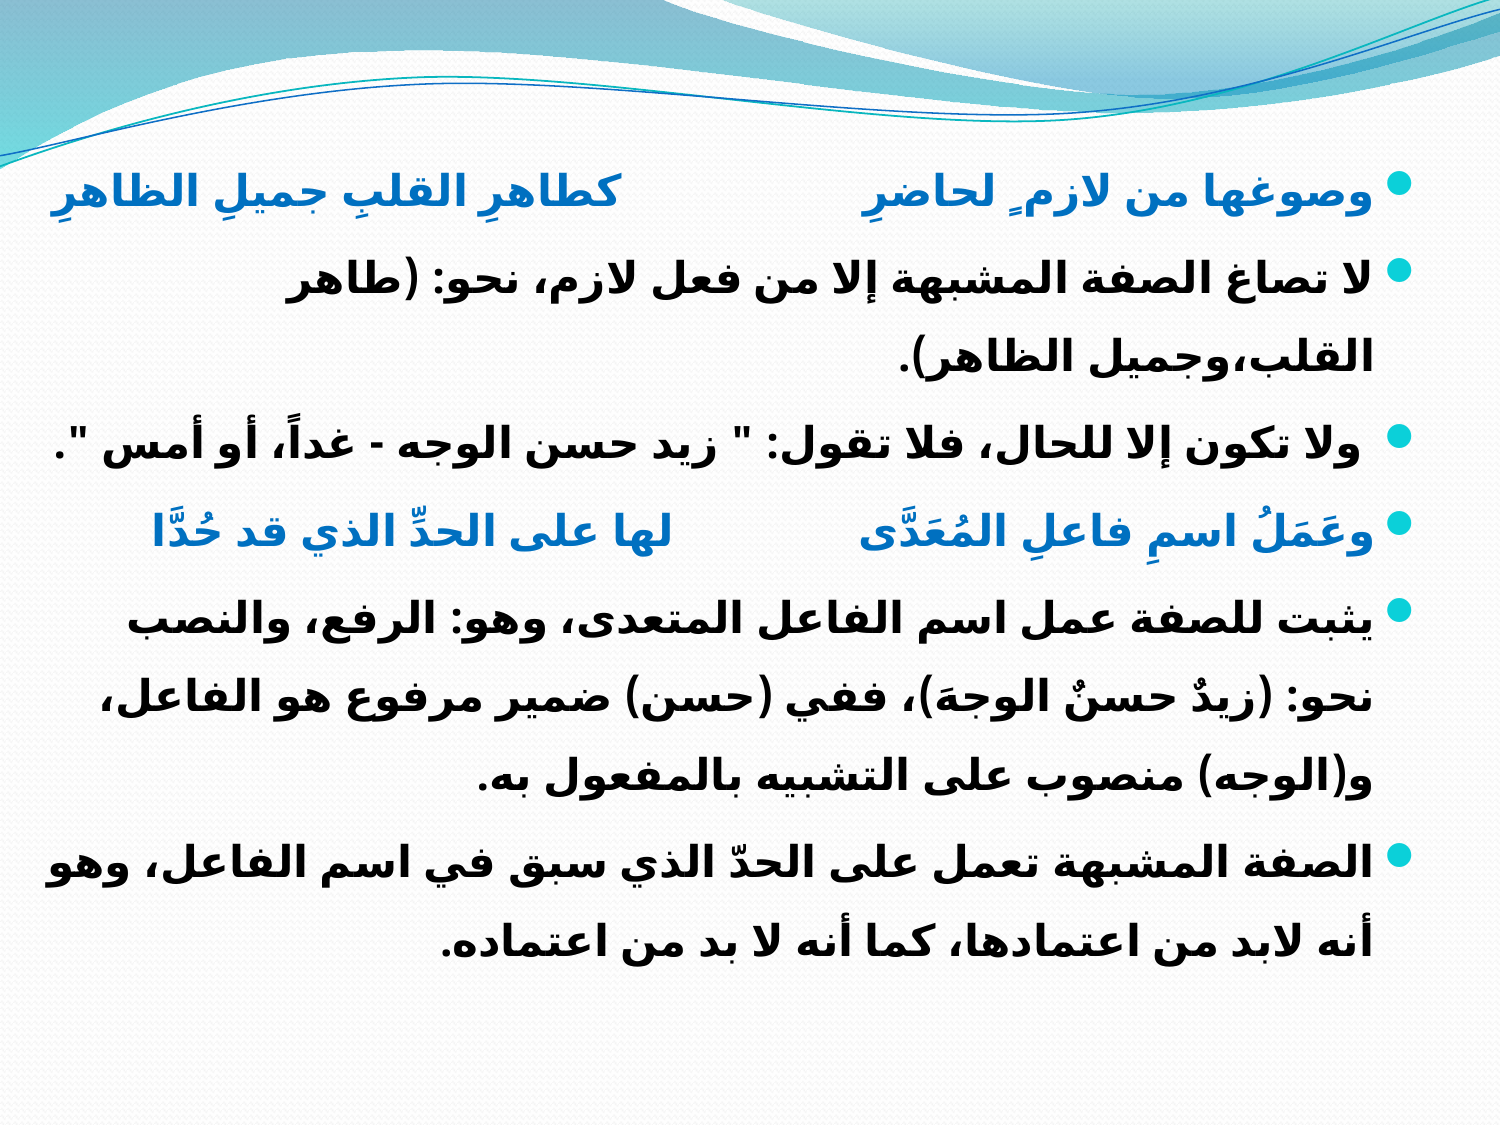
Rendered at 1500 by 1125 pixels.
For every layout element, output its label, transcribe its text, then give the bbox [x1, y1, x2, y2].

list وصوغها من لازم ٍ لحاضرِ كطاهرِ القلبِ جميلِ الظاهرِ لا تصاغ الصفة المشبهة إلا من فعل لازم، نحو: (طاهر القلب،وجميل الظاهر). ولا تكون إلا للحال، فلا تقول: " زيد حسن الوجه - غداً، أو أمس ". وعَمَلُ اسمِ فاعلِ المُعَدَّى لها على الحدِّ الذي قد حُدَّا يثبت للصفة عمل اسم الفاعل المتعدى، وهو: الرفع، والنصب نحو: (زيدٌ حسنٌ الوجهَ)، ففي (حسن) ضمير مرفوع هو الفاعل، و(الوجه) منصوب على التشبيه بالمفعول به. الصفة المشبهة تعمل على الحدّ الذي سبق في اسم الفاعل، وهو أنه لابد من اعتمادها، كما أنه لا بد من اعتماده. [29, 128, 1430, 1032]
